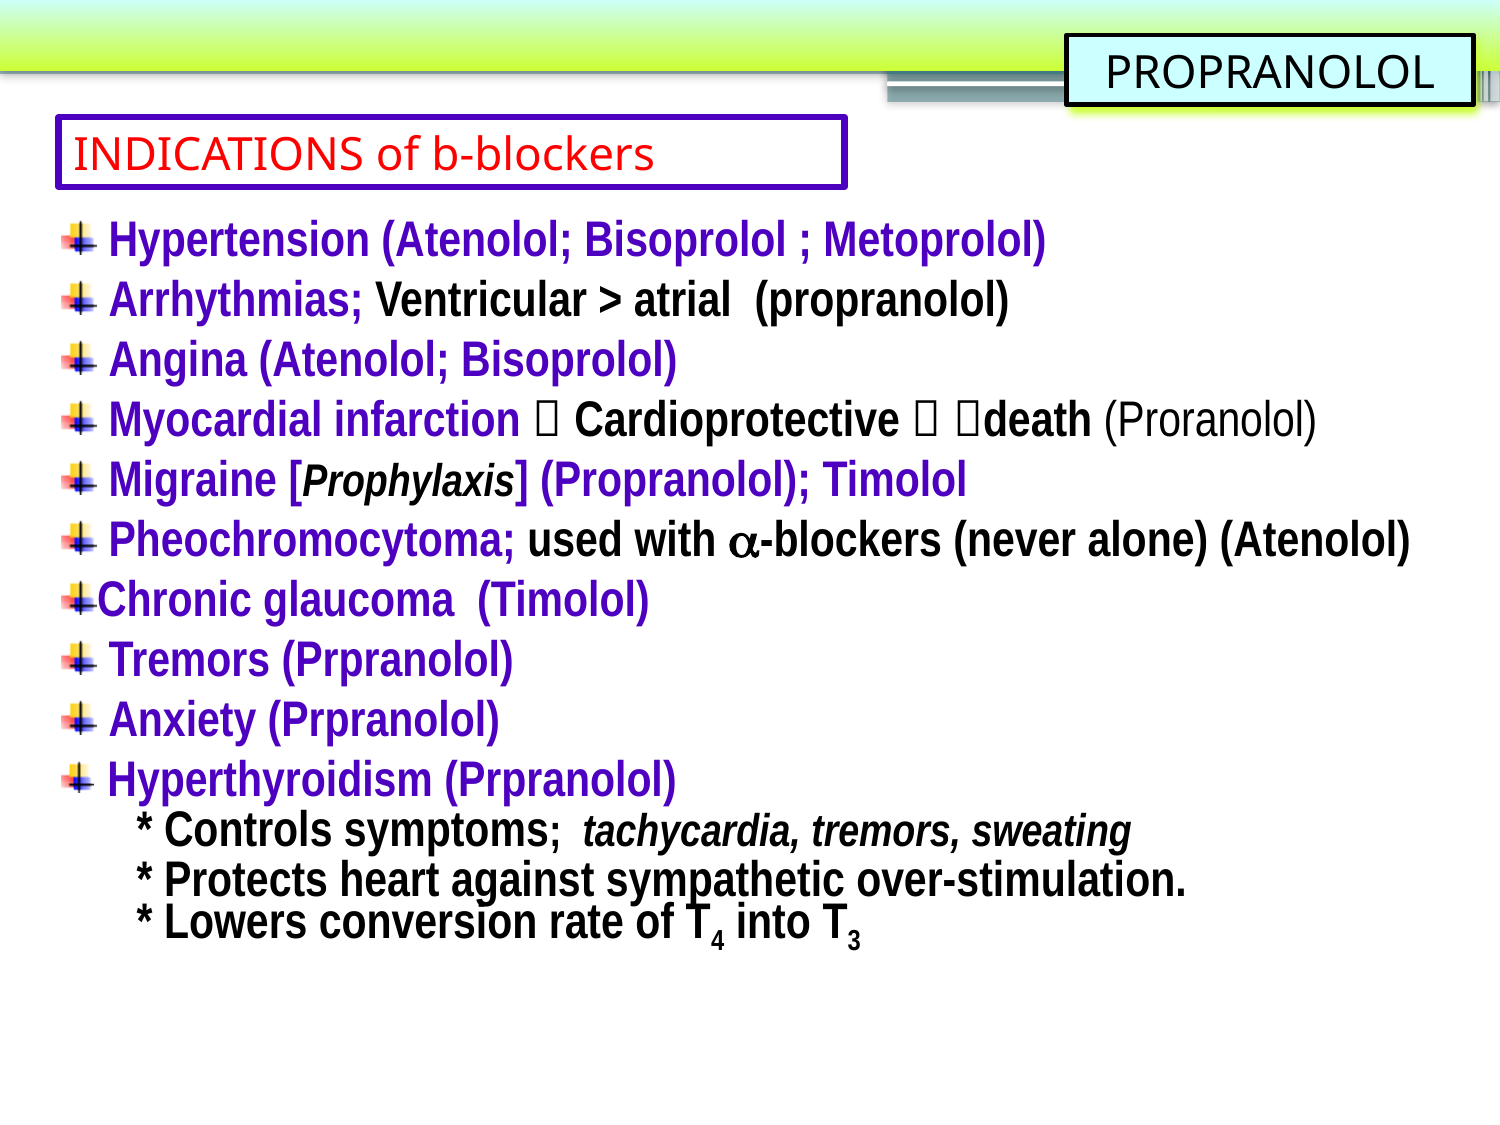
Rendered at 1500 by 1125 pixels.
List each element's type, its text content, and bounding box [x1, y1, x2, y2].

text_box INDICATIONS of b-blockers [58, 117, 845, 187]
picture [61, 219, 97, 255]
picture [61, 399, 97, 435]
picture [61, 579, 97, 615]
text_box Hypertension (Atenolol; Bisoprolol ; Metoprolol) Arrhythmias; Ventricular > atrial (propranolol) Angina (Atenolol; Bisoprolol) Myocardial infarction  Cardioprotective  death (Proranolol) Migraine [Prophylaxis] (Propranolol); Timolol Pheochromocytoma; used with -blockers (never alone) (Atenolol) Chronic glaucoma (Timolol) Tremors (Prpranolol) Anxiety (Prpranolol) Hyperthyroidism (Prpranolol) * Controls symptoms; tachycardia, tremors, sweating * Protects heart against sympathetic over-stimulation. * Lowers conversion rate of T4 into T3 [46, 199, 1500, 964]
text_box [0, 0, 1500, 72]
picture [61, 519, 97, 555]
picture [61, 760, 94, 793]
picture [61, 639, 97, 675]
picture [61, 339, 97, 375]
picture [61, 279, 97, 315]
picture [61, 459, 97, 495]
text_box PROPRANOLOL [1066, 35, 1474, 105]
picture [61, 699, 97, 735]
